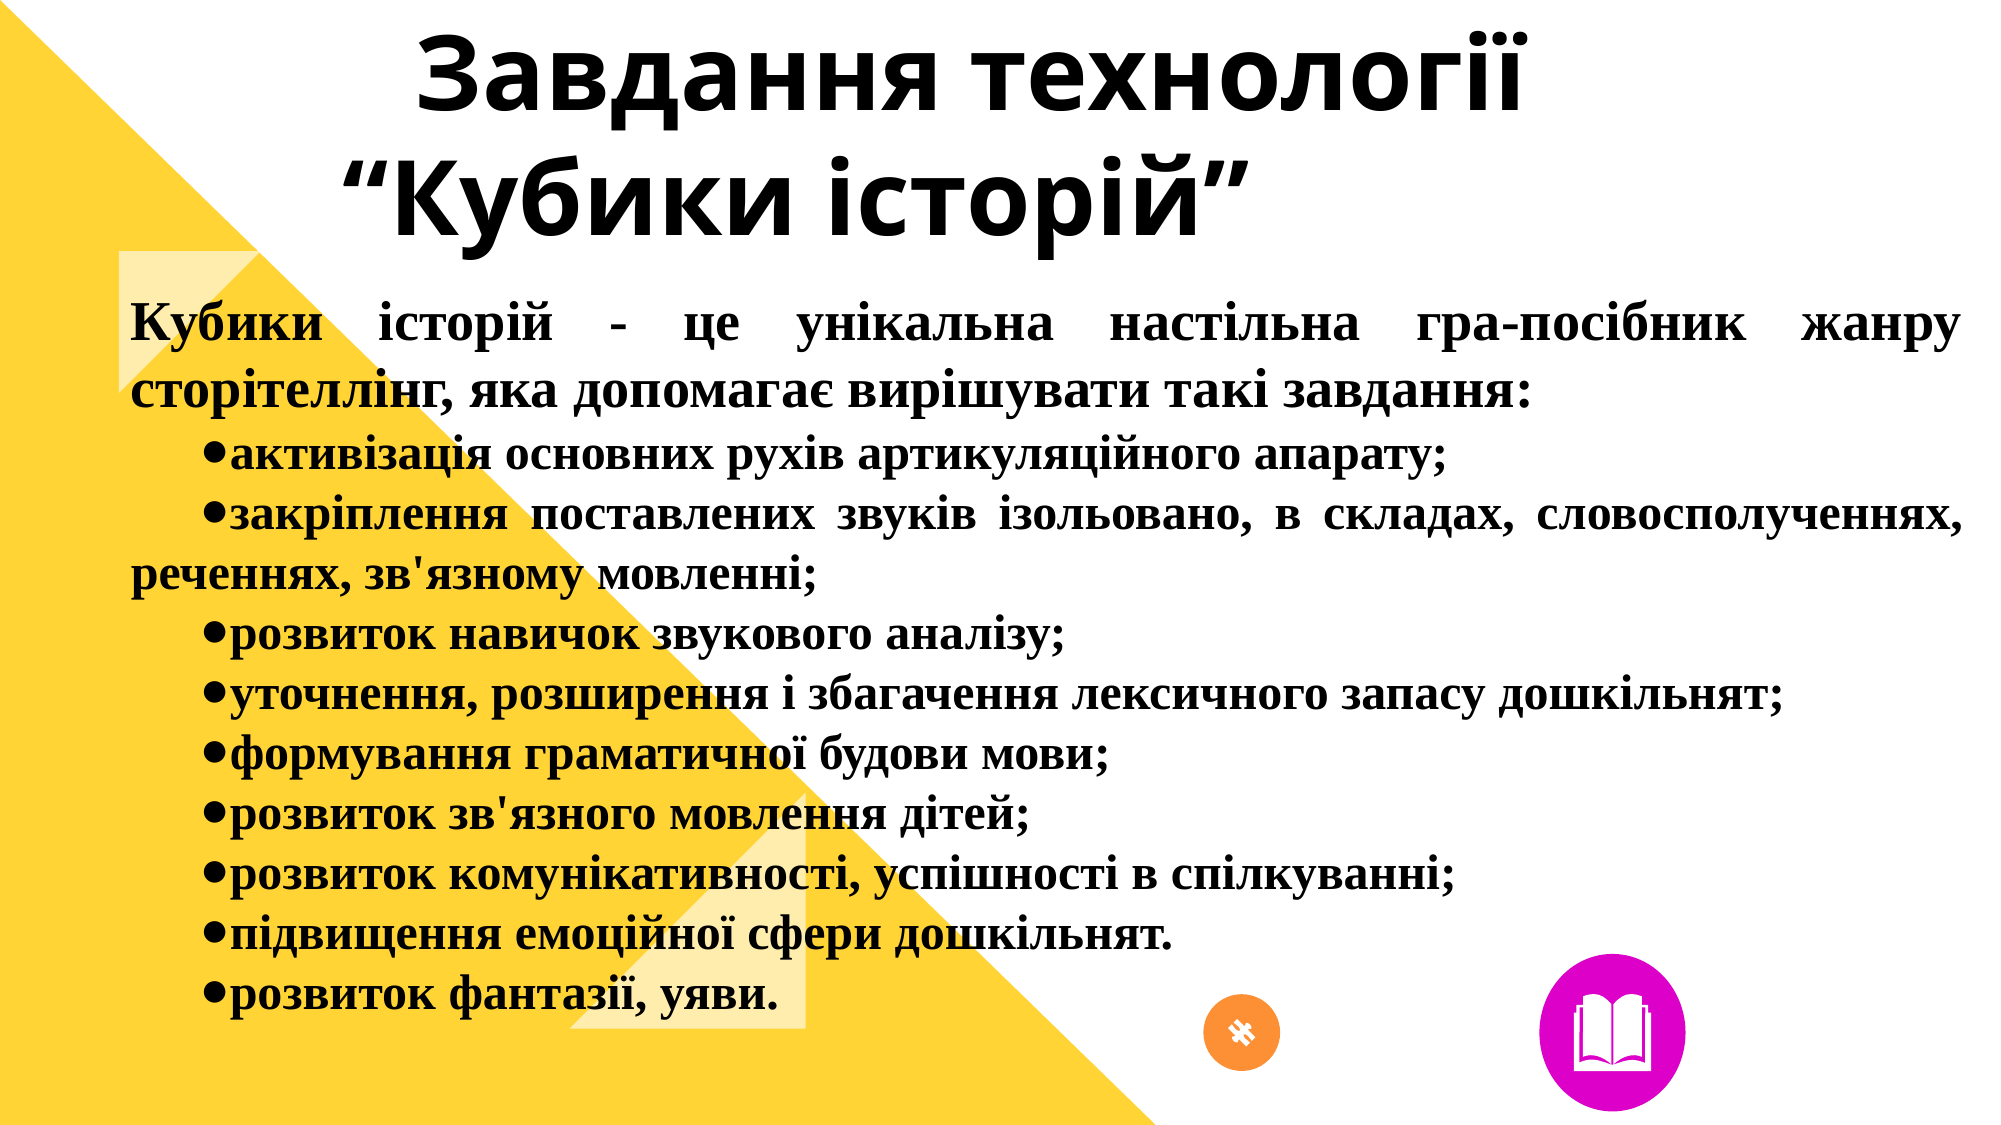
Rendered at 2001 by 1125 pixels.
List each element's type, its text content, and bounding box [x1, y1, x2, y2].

text_box Кубики історій - це унікальна настільна гра-посібник жанру сторітеллінг, яка допомагає вирішувати такі завдання: активізація основних рухів артикуляційного апарату; закріплення поставлених звуків ізольовано, в складах, словосполученнях, реченнях, зв'язному мовленні; розвиток навичок звукового аналізу; уточнення, розширення і збагачення лексичного запасу дошкільнят; формування граматичної будови мови; розвиток зв'язного мовлення дітей; розвиток комунікативності, успішності в спілкуванні; підвищення емоційної сфери дошкільнят. розвиток фантазії, уяви. [115, 276, 1979, 1034]
text_box [1203, 994, 1281, 1071]
text_box Завдання технології “Кубики історій” [222, 0, 1720, 263]
text_box [1573, 994, 1652, 1072]
text_box [1227, 1018, 1256, 1047]
text_box [1539, 953, 1686, 1112]
